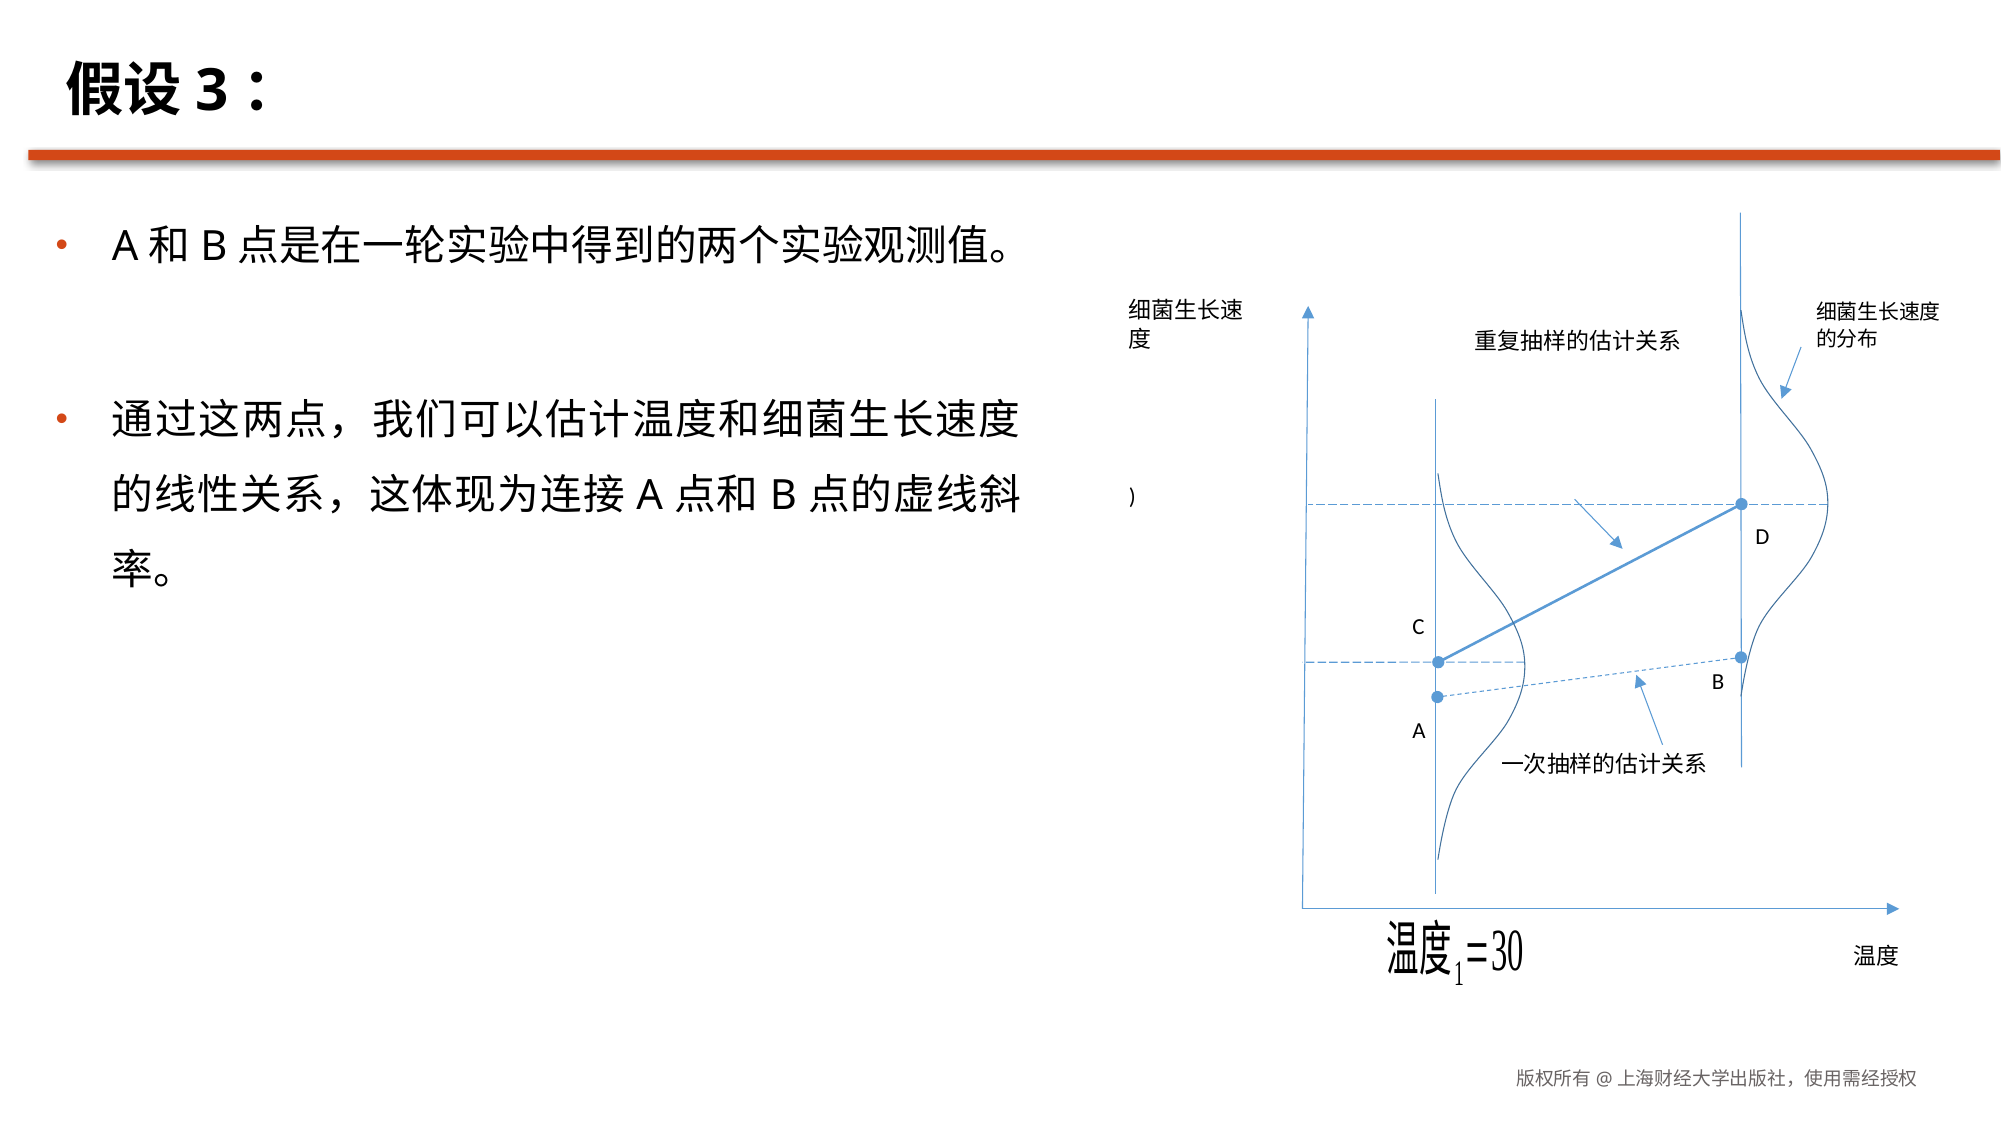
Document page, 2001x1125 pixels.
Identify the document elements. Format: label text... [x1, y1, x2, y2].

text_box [1113, 212, 1957, 1009]
list A和B点是在一轮实验中得到的两个实验观测值。 通过这两点，我们可以估计温度和细菌生长速度的线性关系，这体现为连接A点和B点的虚线斜率。 [40, 186, 1037, 1043]
footer 版权所有@上海财经大学出版社，使用需经授权 [1483, 1046, 1950, 1109]
